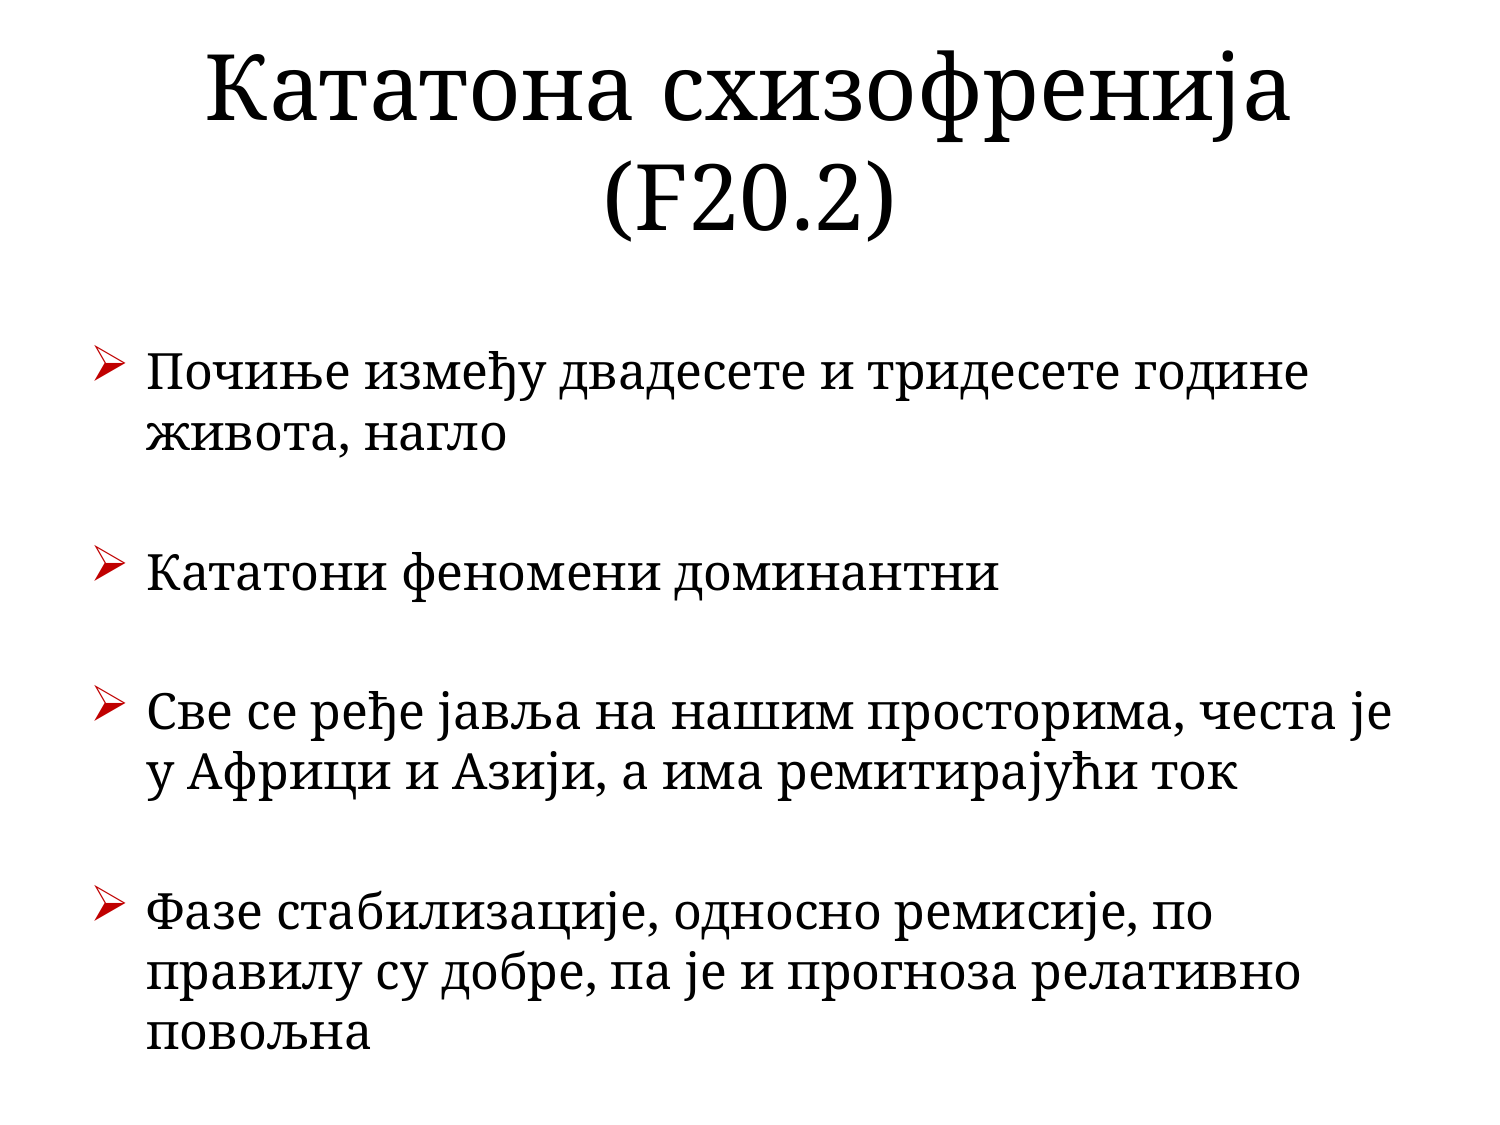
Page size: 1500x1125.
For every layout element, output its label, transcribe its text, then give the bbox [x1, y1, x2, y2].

list Почиње између двадесете и тридесете године живота, нагло Кататони феномени доминантни Све се ређе јавља на нашим просторима, честа је у Африци и Азији, а има ремитирајући ток Фазе стабилизације, односно ремисије, по правилу су добре, па је и прогноза релативно повољна [74, 262, 1426, 1006]
title Кататона схизофренија (F20.2) [74, 44, 1426, 233]
